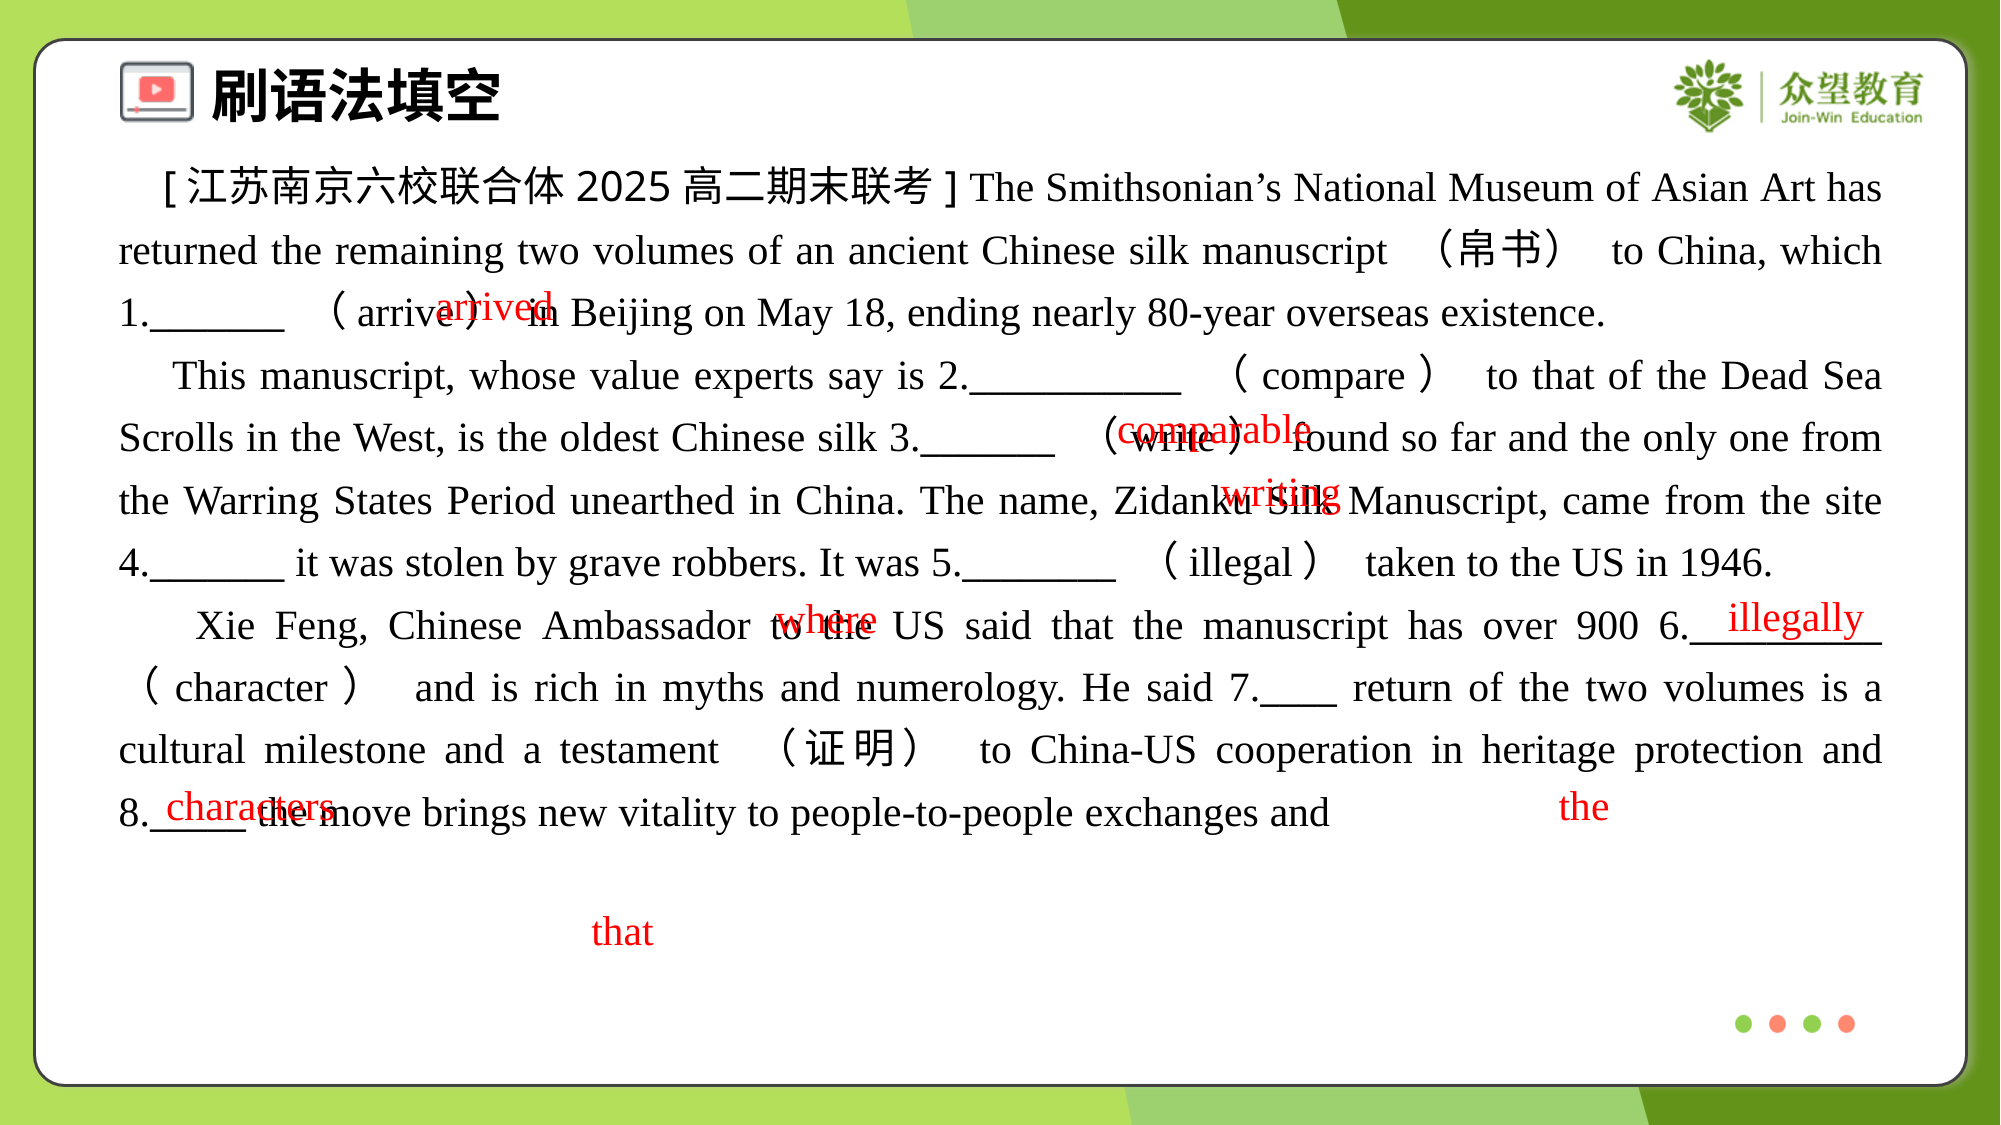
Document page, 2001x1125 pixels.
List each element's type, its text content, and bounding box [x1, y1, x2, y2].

picture [0, 0, 2000, 1125]
text_box arrived [430, 266, 558, 324]
text_box where [771, 578, 883, 637]
text_box comparable [1112, 389, 1317, 447]
text_box characters [161, 766, 340, 824]
text_box illegally [1723, 576, 1869, 635]
text_box the [1553, 766, 1615, 824]
text_box writing [1216, 451, 1346, 510]
text_box [江苏南京六校联合体2025高二期末联考] The Smithsonian’s National Museum of Asian Art has returned the remaining two volumes of an ancient Chinese silk manuscript （帛书） to China, which 1._______ （arrive） in Beijing on May 18, ending nearly 80-year overseas existence. This manuscript, whose value experts say is 2.___________ （compare） to that of the Dead Sea Scrolls in the West, is the oldest Chinese silk 3._______ （write） found so far and the only one from the Warring States Period unearthed in China. The name, Zidanku Silk Manuscript, came from the site 4._______ it was stolen by grave robbers. It was 5.________ （illegal） taken to the US in 1946. Xie Feng, Chinese Ambassador to the US said that the manuscript has over 900 6.__________ （character） and is rich in myths and numerology. He said 7.____ return of the two volumes is a cultural milestone and a testament （证明） to China-US cooperation in heritage protection and 8._____ the move brings new vitality to people-to-people exchanges and [118, 147, 1883, 955]
text_box that [586, 891, 659, 949]
